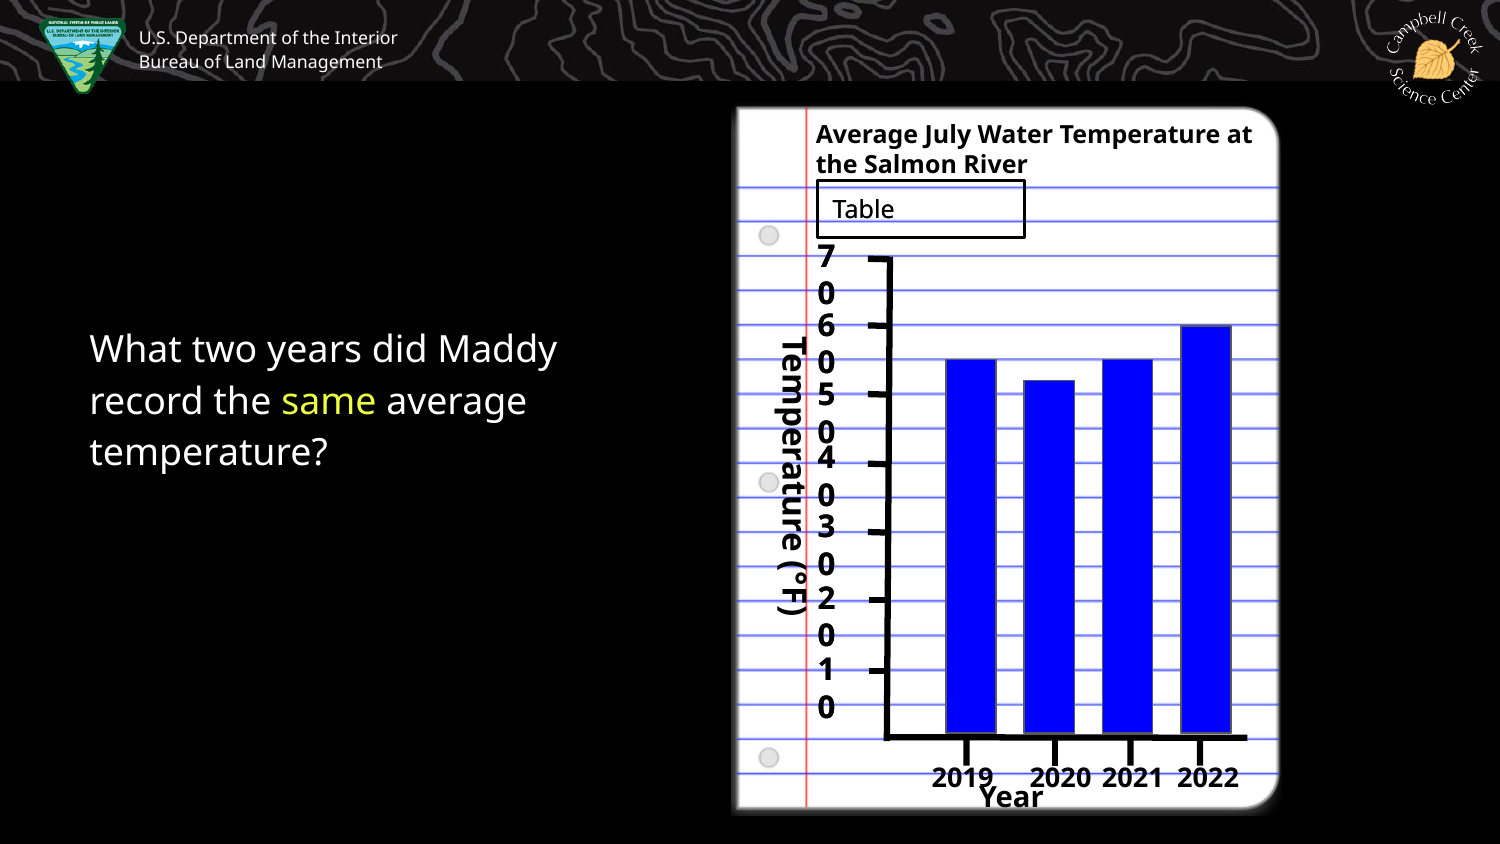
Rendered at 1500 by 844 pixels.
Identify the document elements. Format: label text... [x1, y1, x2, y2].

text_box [730, 101, 1282, 816]
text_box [0, 0, 1500, 105]
title What two years did Maddy record the same average temperature? [74, 303, 626, 620]
